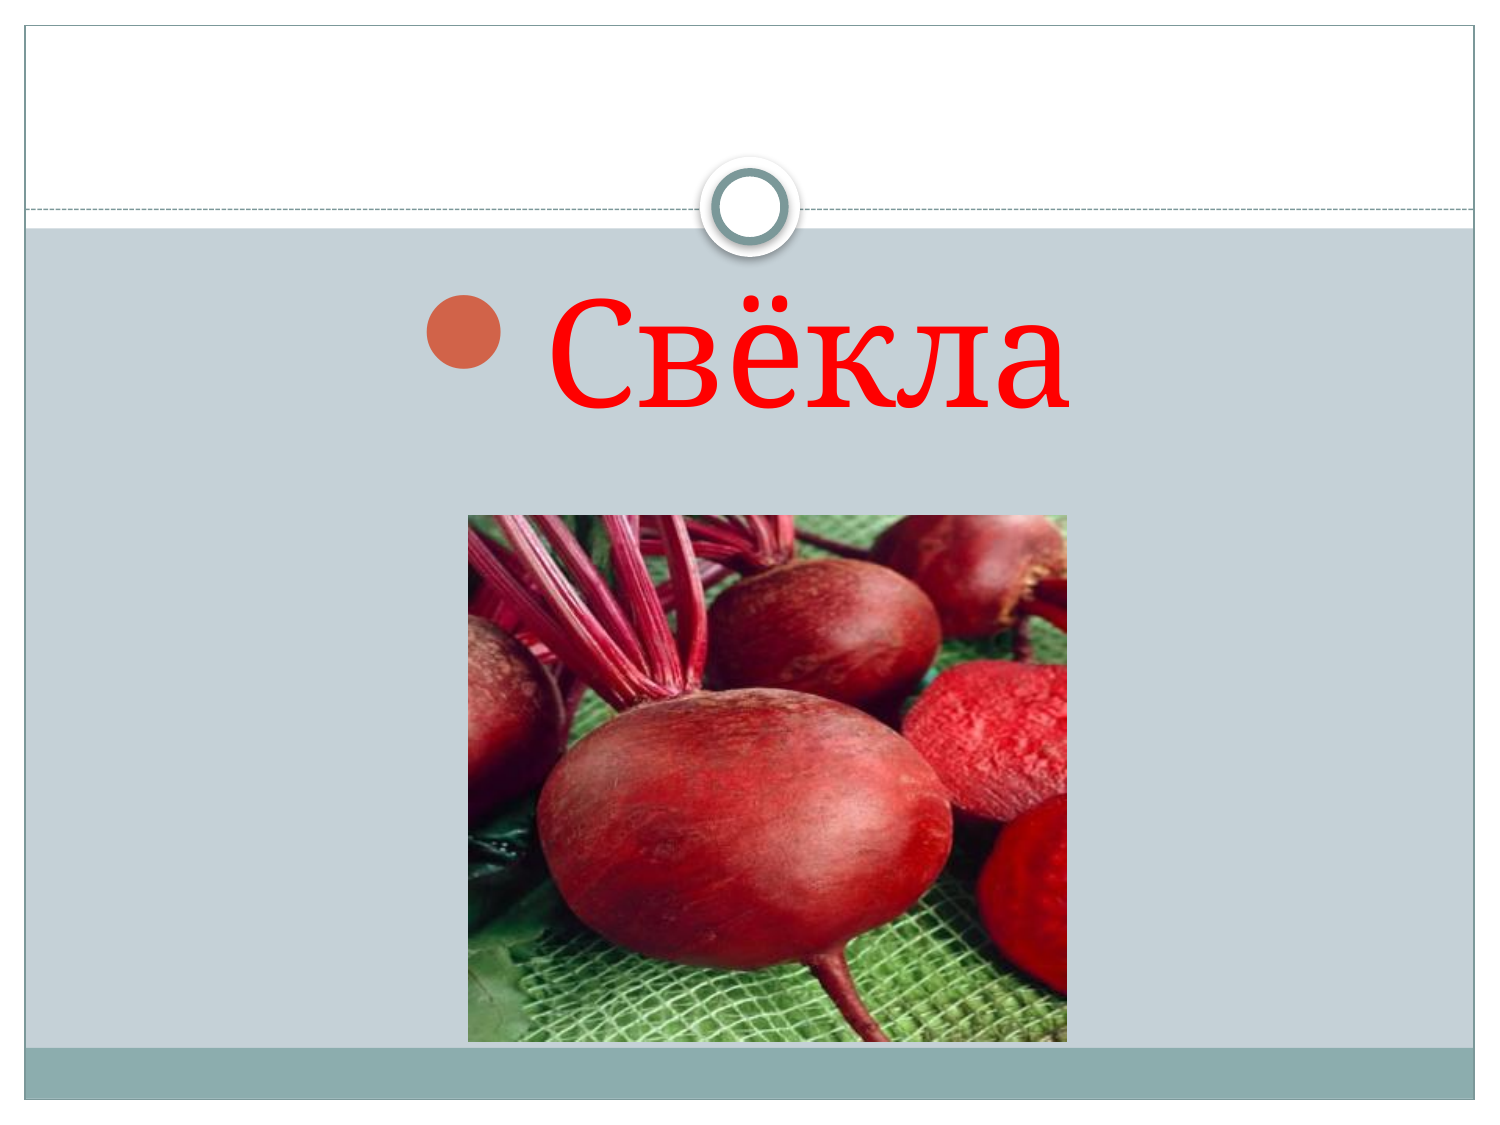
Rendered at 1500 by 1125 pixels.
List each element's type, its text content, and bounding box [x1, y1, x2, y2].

list Свёкла [49, 250, 1445, 1001]
picture [468, 515, 1067, 1042]
